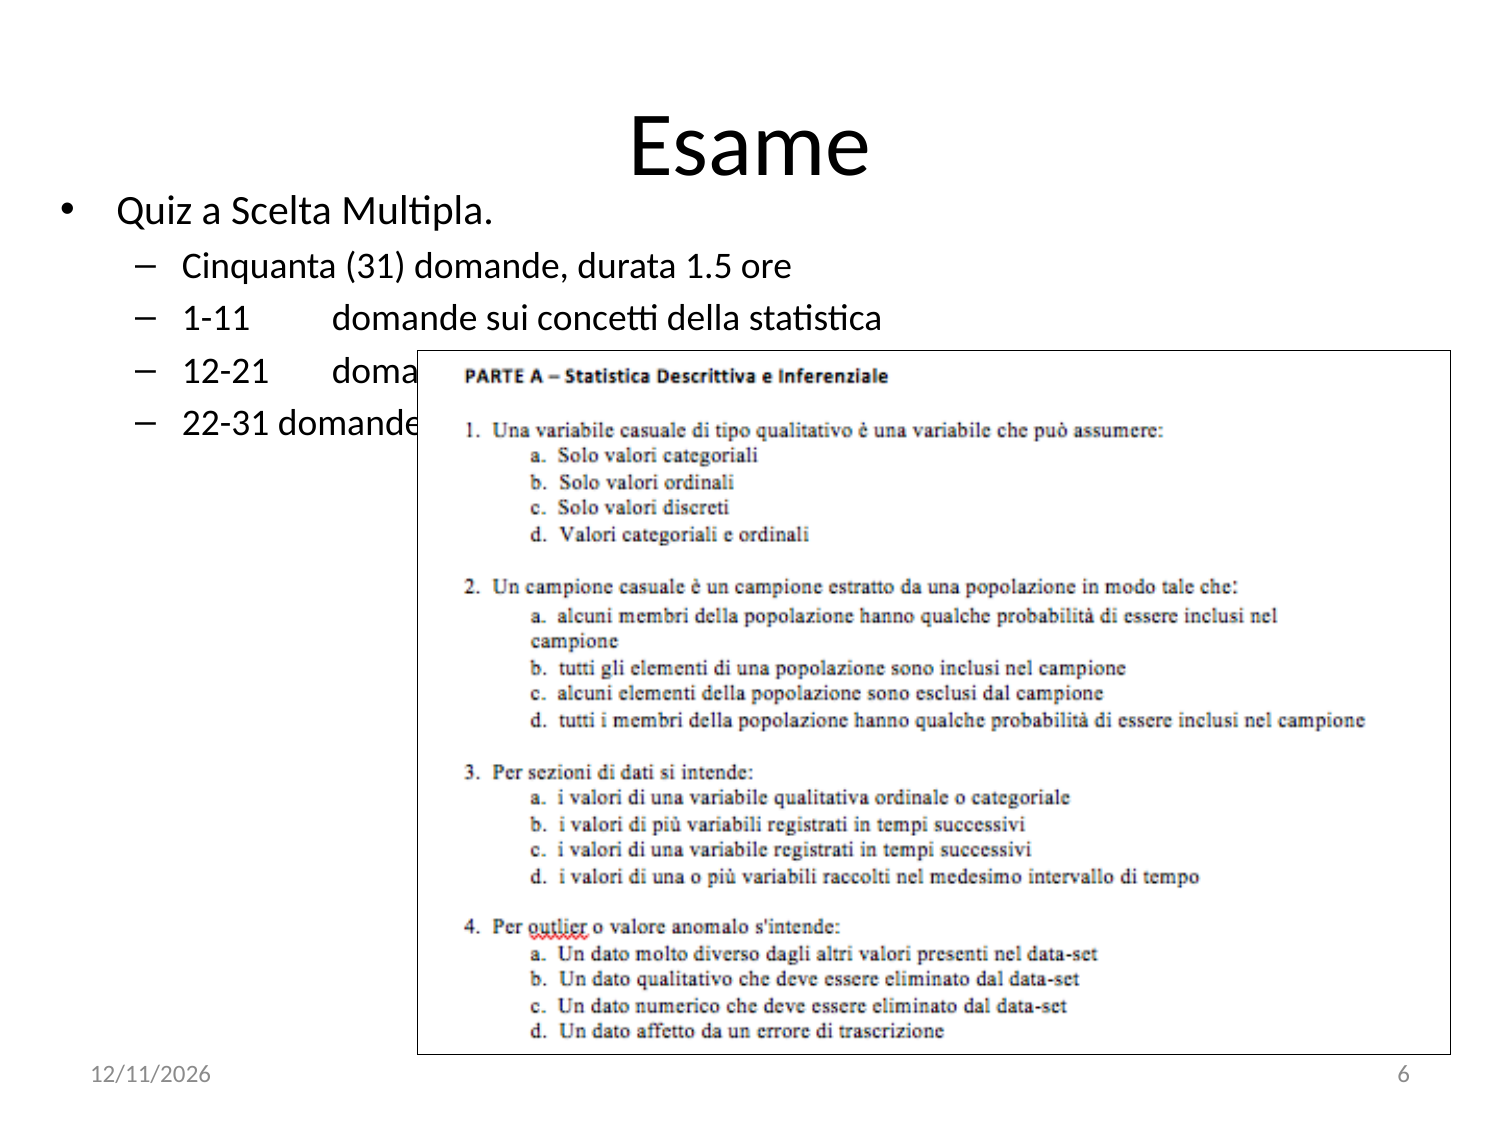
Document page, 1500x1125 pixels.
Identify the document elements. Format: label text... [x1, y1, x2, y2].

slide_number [75, 1042, 425, 1103]
slide_number 6 [1074, 1063, 1425, 1103]
picture [417, 350, 1451, 1056]
text_box Quiz a Scelta Multipla. Cinquanta (31) domande, durata 1.5 ore 1-11 domande sui concetti della statistica 12-21 domande sull’uso del Minitab 22-31 domande sull’esito di Analisi dei DS utilizzati a lezione [45, 175, 1396, 476]
title Esame [75, 45, 1425, 233]
